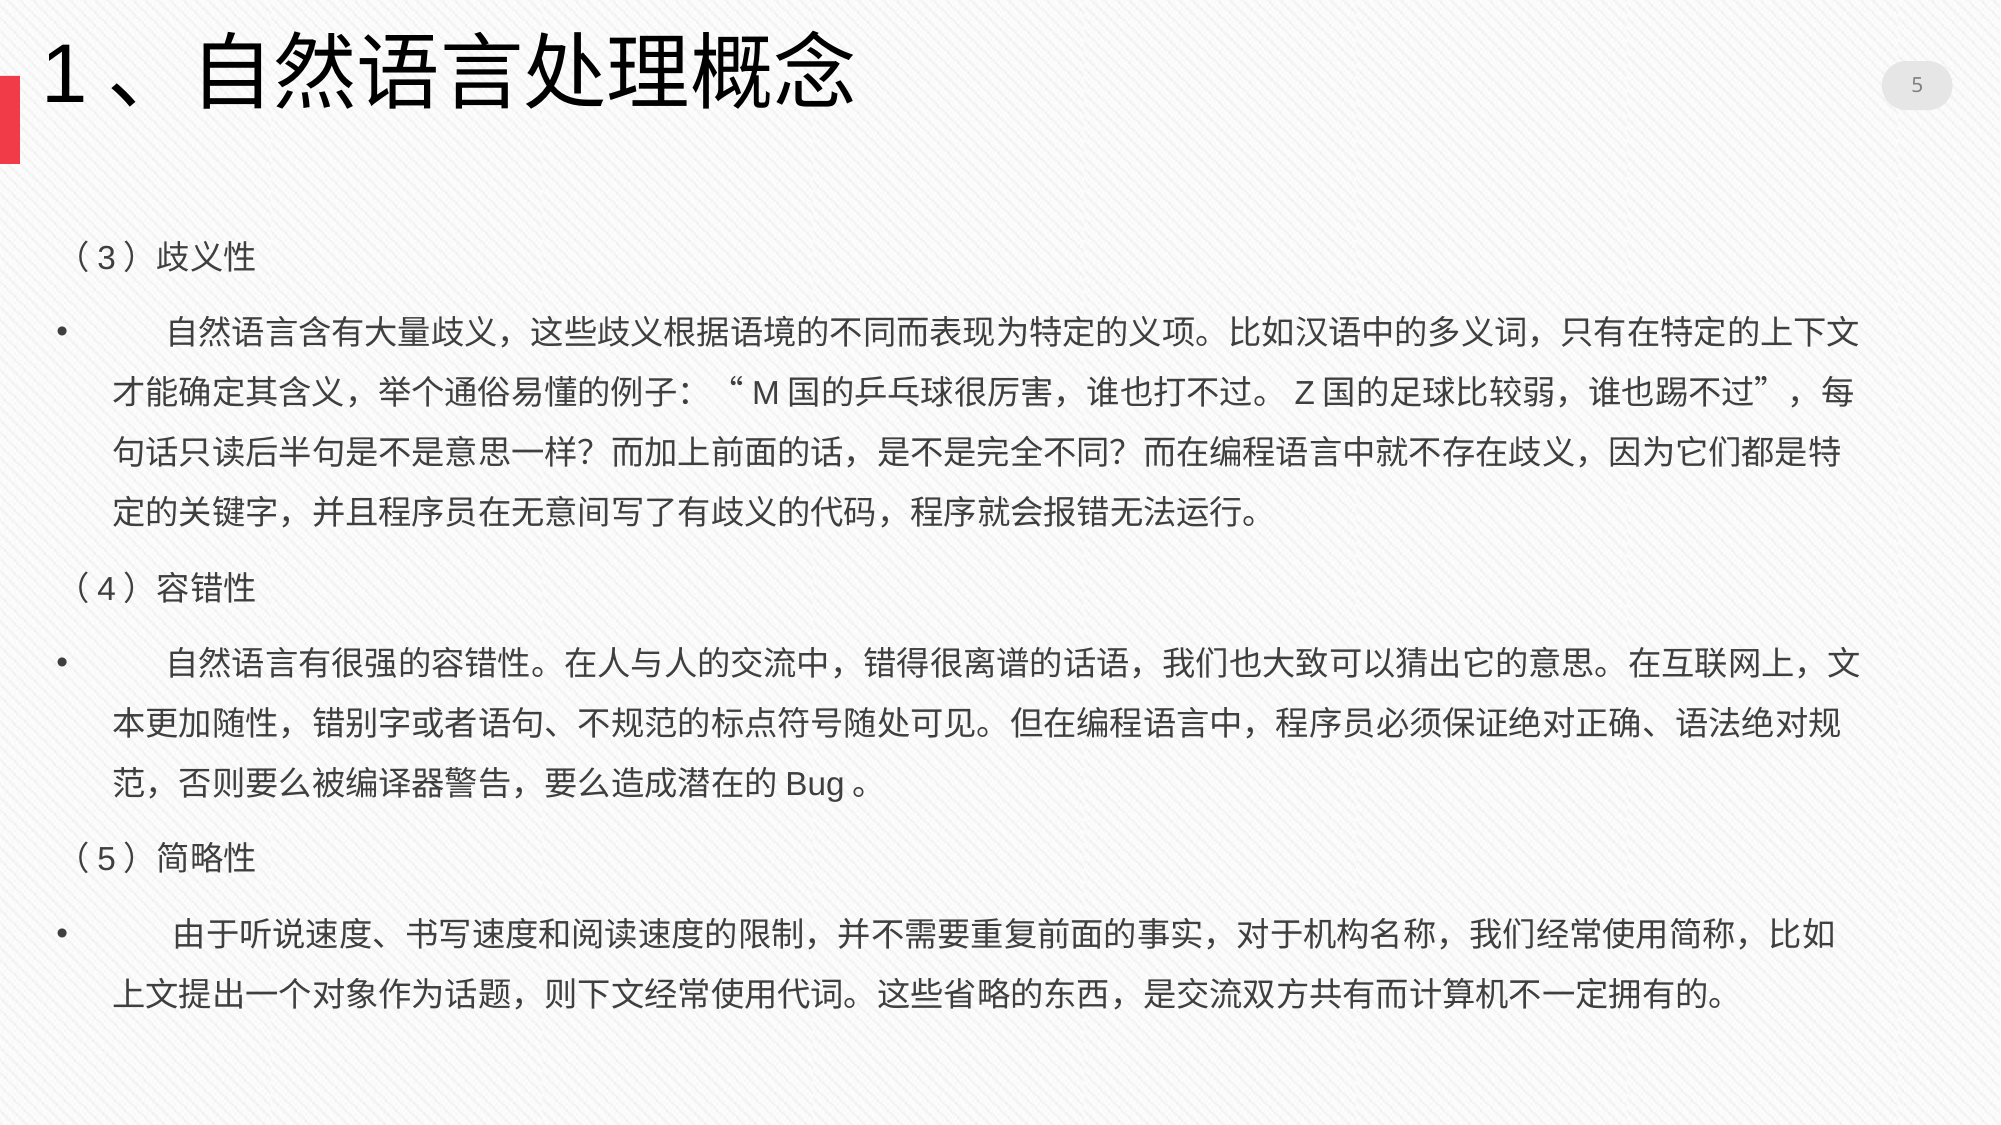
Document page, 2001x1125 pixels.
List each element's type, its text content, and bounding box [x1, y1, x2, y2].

text_box （3）歧义性 自然语言含有大量歧义，这些歧义根据语境的不同而表现为特定的义项。比如汉语中的多义词，只有在特定的上下文才能确定其含义，举个通俗易懂的例子：“M国的乒乓球很厉害，谁也打不过。Z国的足球比较弱，谁也踢不过”，每句话只读后半句是不是意思一样？而加上前面的话，是不是完全不同？而在编程语言中就不存在歧义，因为它们都是特定的关键字，并且程序员在无意间写了有歧义的代码，程序就会报错无法运行。 （4）容错性 自然语言有很强的容错性。在人与人的交流中，错得很离谱的话语，我们也大致可以猜出它的意思。在互联网上，文本更加随性，错别字或者语句、不规范的标点符号随处可见。但在编程语言中，程序员必须保证绝对正确、语法绝对规范，否则要么被编译器警告，要么造成潜在的Bug。 （5）简略性 由于听说速度、书写速度和阅读速度的限制，并不需要重复前面的事实，对于机构名称，我们经常使用简称，比如上文提出一个对象作为话题，则下文经常使用代词。这些省略的东西，是交流双方共有而计算机不一定拥有的。 [41, 208, 1882, 1125]
slide_number 5 [1881, 53, 1953, 118]
list 1、自然语言处理概念 [41, 75, 1836, 186]
picture [0, 0, 2001, 1125]
